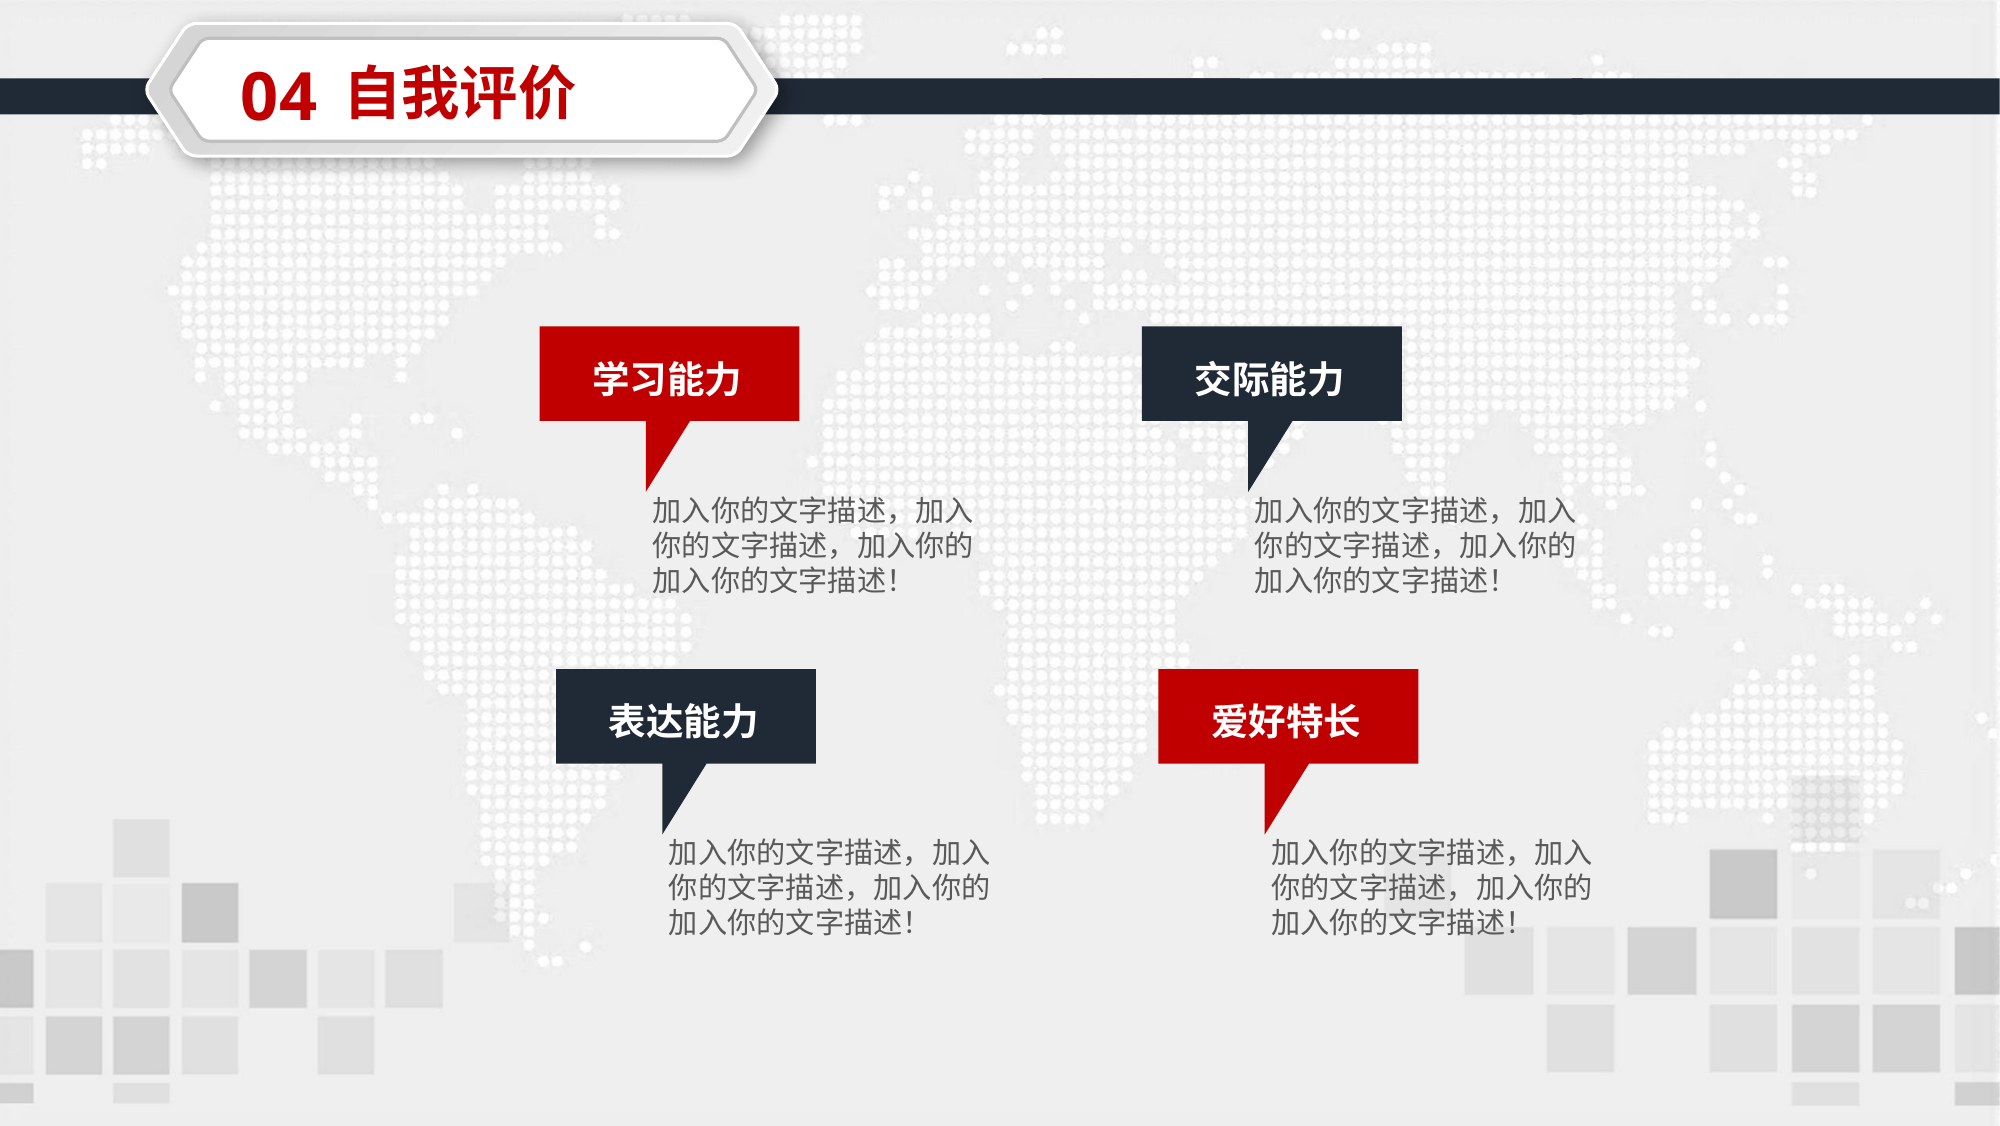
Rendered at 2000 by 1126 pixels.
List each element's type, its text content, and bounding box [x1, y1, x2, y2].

text_box 自我评价 [328, 49, 1493, 180]
text_box [554, 668, 817, 834]
text_box 表达能力 [551, 698, 816, 740]
text_box 加入你的文字描述，加入你的文字描述，加入你的 加入你的文字描述！ [637, 491, 1012, 575]
picture [0, 0, 2000, 78]
text_box 加入你的文字描述，加入你的文字描述，加入你的 加入你的文字描述！ [1239, 491, 1615, 575]
text_box 爱好特长 [1153, 698, 1419, 740]
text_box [146, 23, 777, 157]
text_box [1571, 78, 2000, 115]
text_box 交际能力 [1137, 355, 1402, 398]
text_box 学习能力 [534, 355, 800, 398]
text_box [1157, 668, 1420, 834]
text_box [1140, 325, 1403, 491]
text_box 加入你的文字描述，加入你的文字描述，加入你的 加入你的文字描述！ [1256, 834, 1631, 918]
picture [0, 115, 2000, 1126]
text_box [1493, 78, 1571, 115]
text_box 加入你的文字描述，加入你的文字描述，加入你的 加入你的文字描述！ [654, 834, 1029, 918]
text_box [0, 78, 145, 115]
text_box [538, 325, 801, 491]
